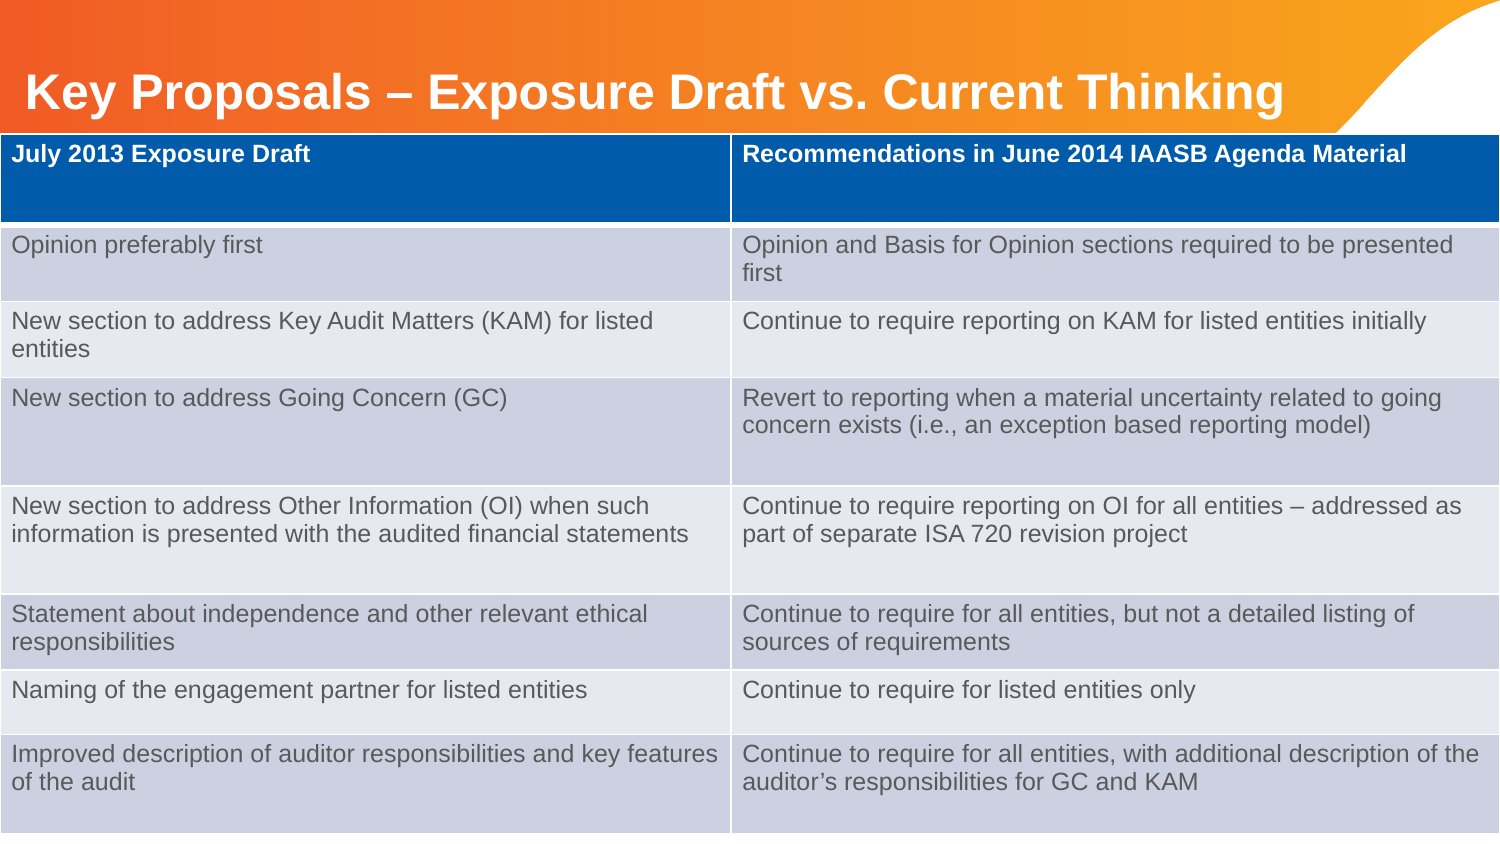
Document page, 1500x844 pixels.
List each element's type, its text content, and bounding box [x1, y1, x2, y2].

table_cell Naming of the engagement partner for listed entities [1, 671, 730, 734]
picture [0, 0, 1500, 133]
table_cell Statement about independence and other relevant ethical responsibilities [1, 595, 730, 669]
table_header July 2013 Exposure Draft [1, 135, 730, 222]
table_cell Continue to require reporting on OI for all entities – addressed as part of separate ISA 720 revision project [732, 487, 1499, 593]
table_cell Improved description of auditor responsibilities and key features of the audit [1, 735, 730, 833]
table_header Recommendations in June 2014 IAASB Agenda Material [732, 135, 1499, 222]
table_cell Continue to require for listed entities only [732, 671, 1499, 734]
table_cell New section to address Key Audit Matters (KAM) for listed entities [1, 302, 730, 377]
table_cell Continue to require for all entities, with additional description of the auditor’s responsibilities for GC and KAM [732, 735, 1499, 833]
table_cell Continue to require for all entities, but not a detailed listing of sources of requirements [732, 595, 1499, 669]
table_cell Continue to require reporting on KAM for listed entities initially [732, 302, 1499, 377]
table_cell Opinion and Basis for Opinion sections required to be presented first [732, 228, 1499, 301]
table_cell New section to address Other Information (OI) when such information is presented with the audited financial statements [1, 487, 730, 593]
title Key Proposals – Exposure Draft vs. Current Thinking [24, 56, 1363, 122]
table_cell New section to address Going Concern (GC) [1, 378, 730, 485]
table_cell Revert to reporting when a material uncertainty related to going concern exists (i.e., an exception based reporting model) [732, 378, 1499, 485]
table_cell Opinion preferably first [1, 228, 730, 301]
